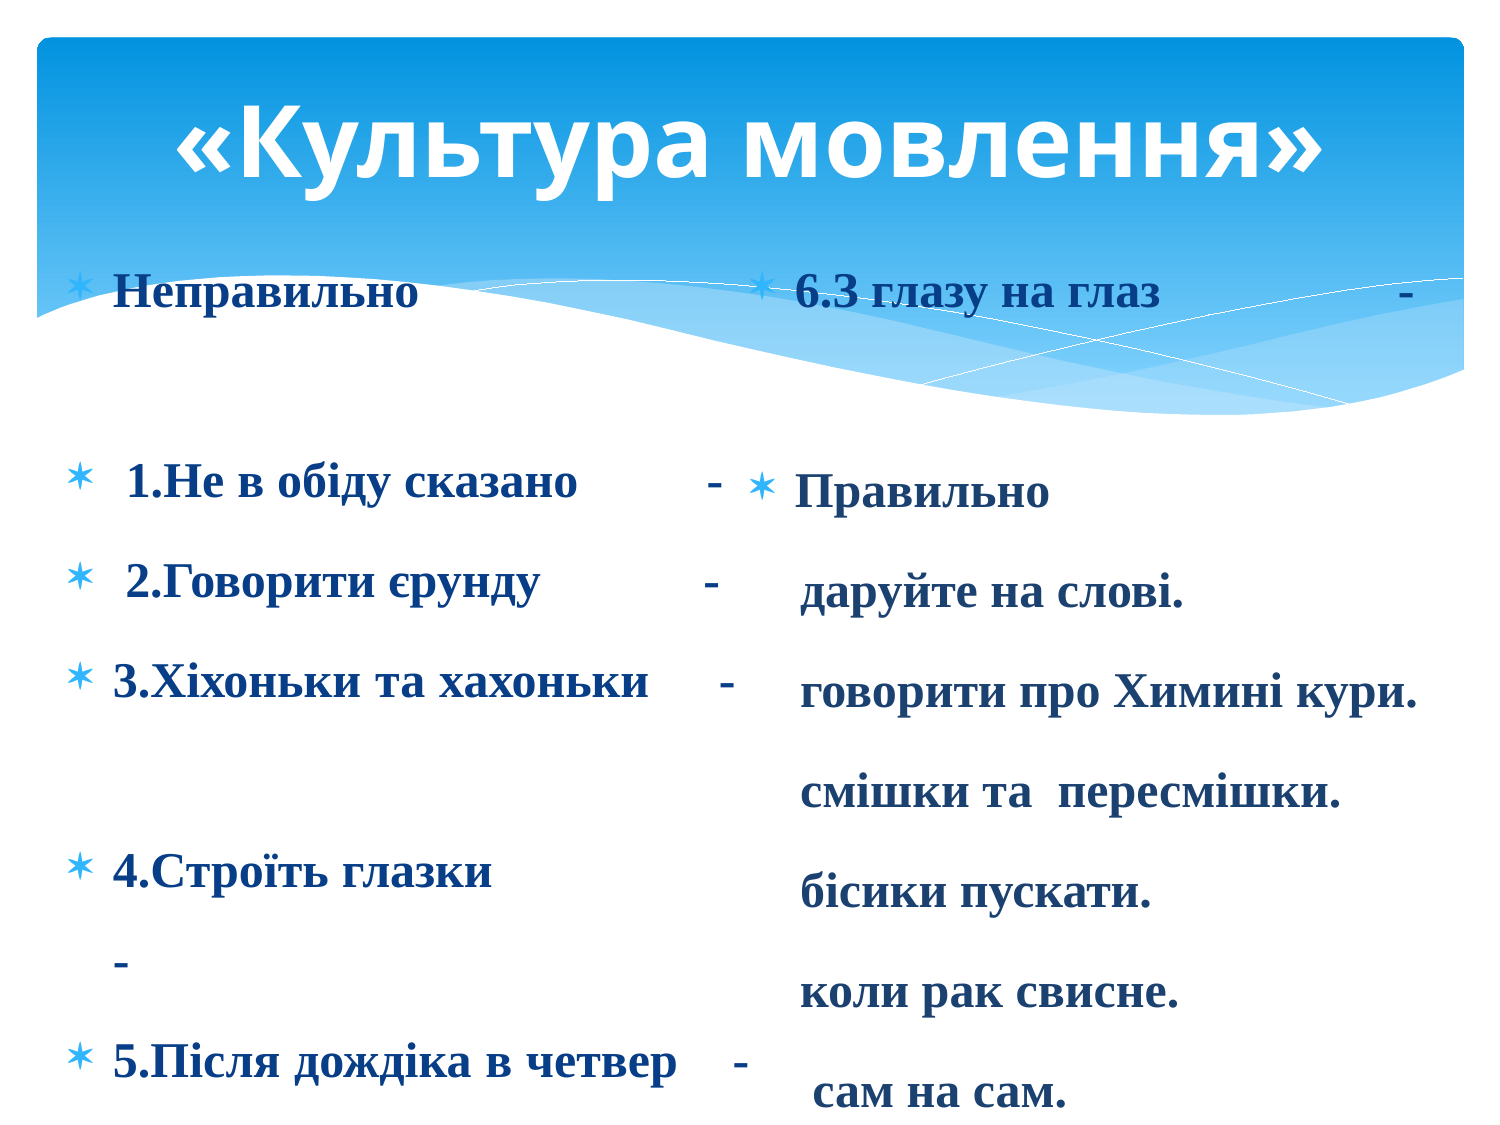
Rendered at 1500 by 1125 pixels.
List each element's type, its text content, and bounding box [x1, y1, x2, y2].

list Неправильно 1.Не в обіду сказано - 2.Говорити єрунду - 3.Хіхоньки та хахоньки - 4.Строїть глазки - 5.Після дождіка в четвер - 6.З глазу на глаз - Правильно даруйте на слові. говорити про Химині кури. смішки та пересмішки. бісики пускати. коли рак свисне. сам на сам. [52, 219, 1448, 1071]
title «Культура мовлення» [74, 55, 1426, 221]
